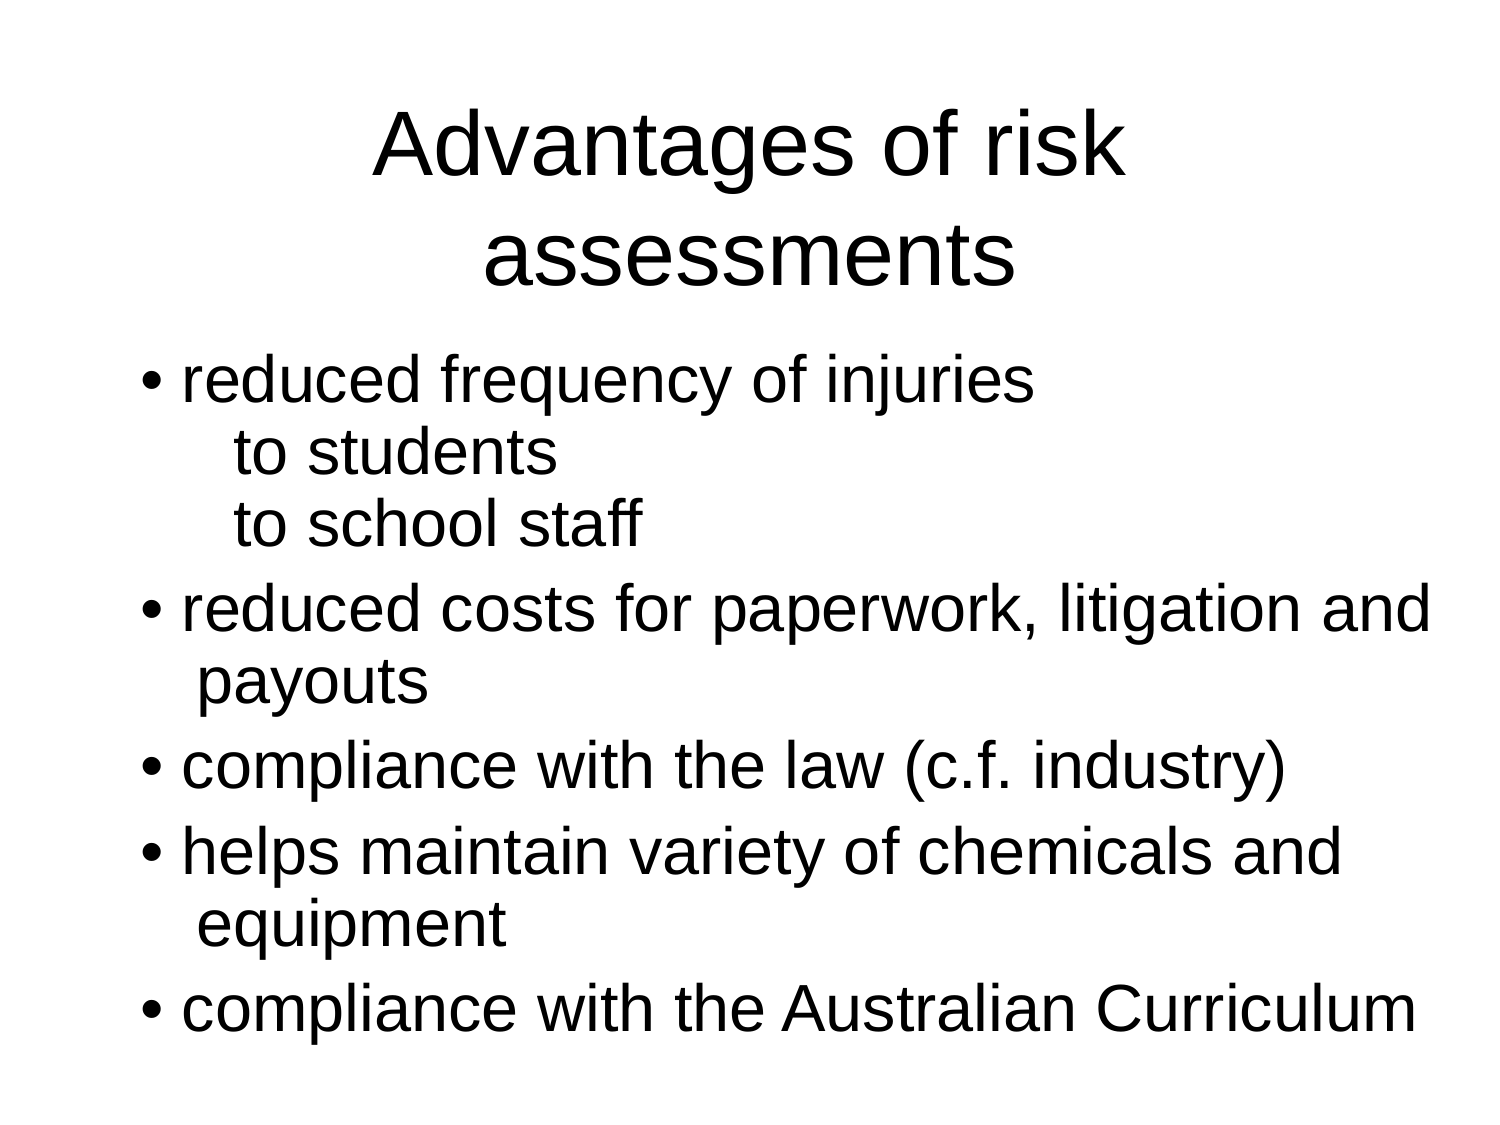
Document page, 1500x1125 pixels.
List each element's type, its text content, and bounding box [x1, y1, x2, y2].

title Advantages of risk assessments [112, 99, 1388, 288]
list • reduced frequency of injuries to students to school staff • reduced costs for paperwork, litigation and payouts • compliance with the law (c.f. industry) • helps maintain variety of chemicals and equipment • compliance with the Australian Curriculum [125, 337, 1463, 1075]
